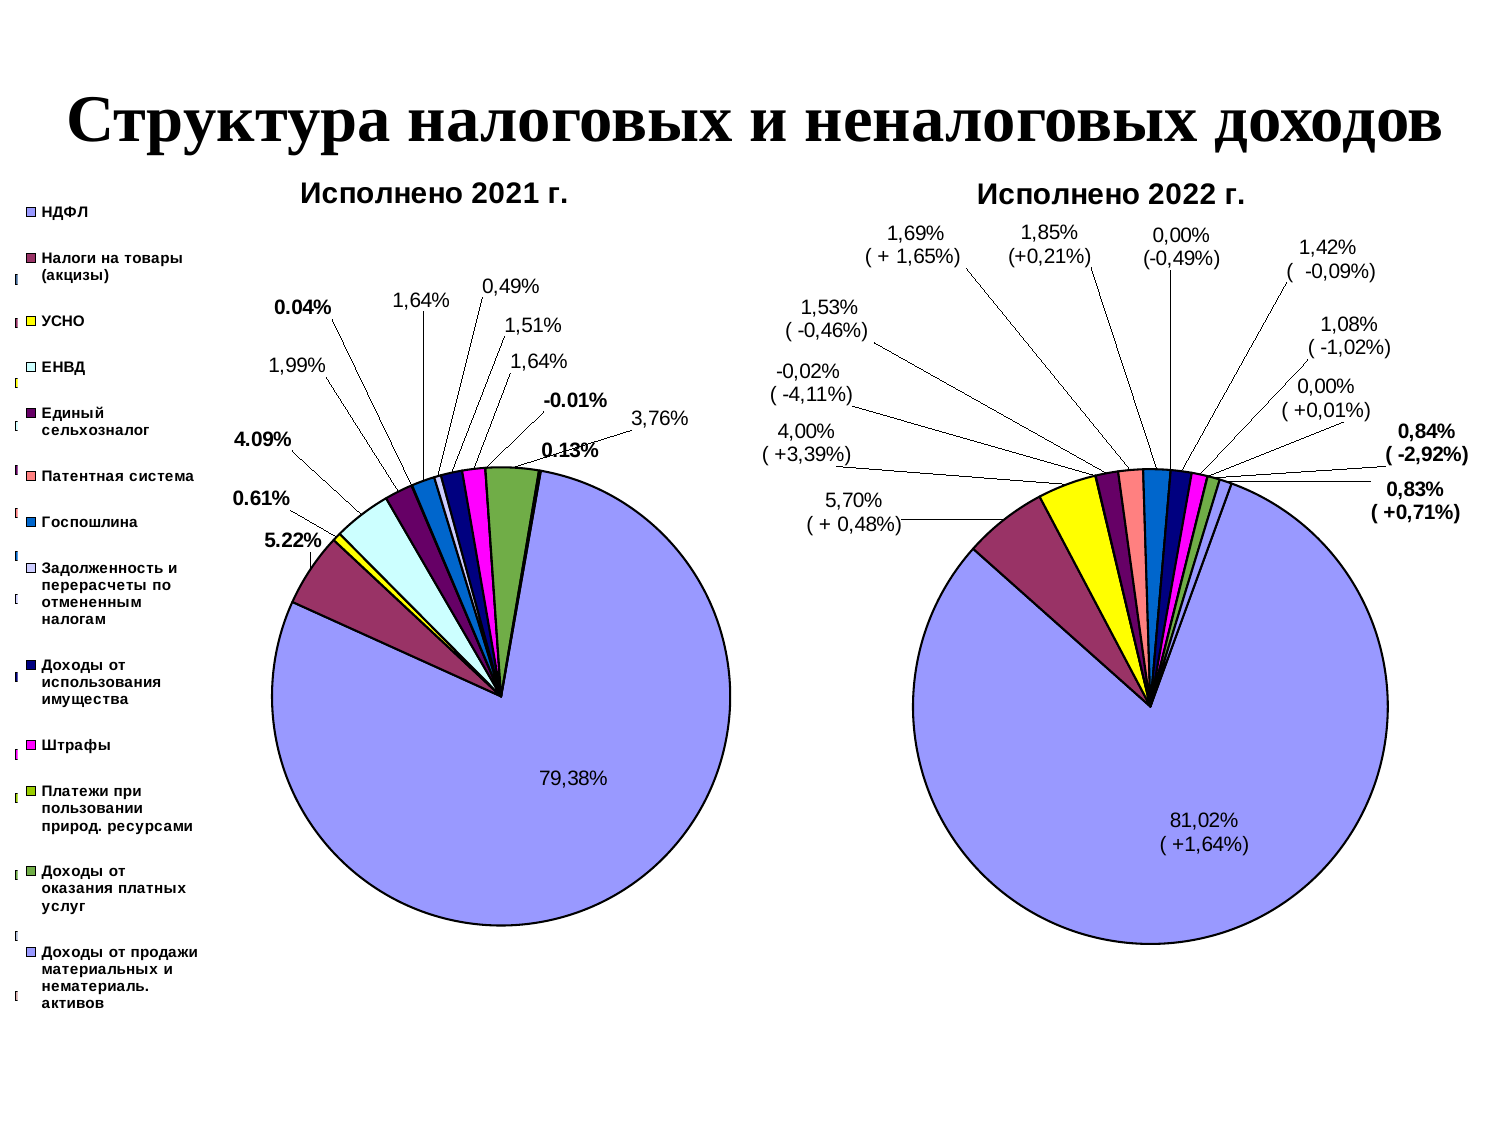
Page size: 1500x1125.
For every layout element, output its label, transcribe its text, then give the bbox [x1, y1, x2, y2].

chart [0, 160, 1500, 1076]
title Структура налоговых и неналоговых доходов [29, 45, 1483, 160]
